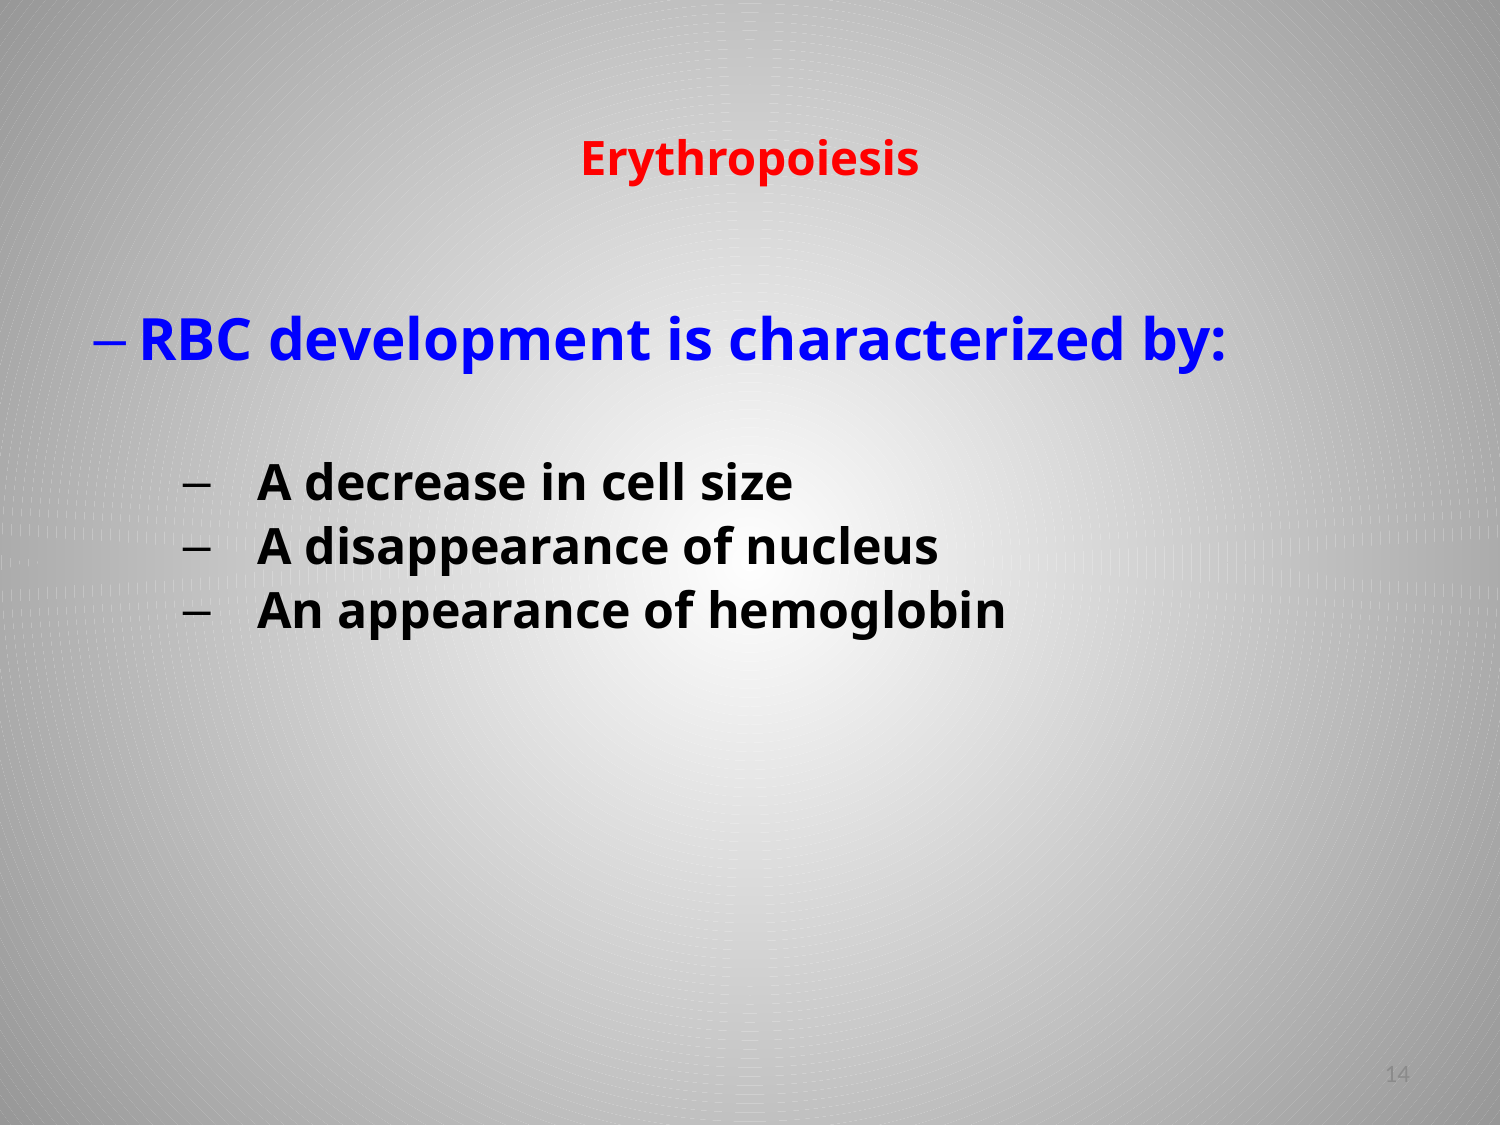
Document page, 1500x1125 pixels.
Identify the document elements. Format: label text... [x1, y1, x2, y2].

list RBC development is characterized by: A decrease in cell size A disappearance of nucleus An appearance of hemoglobin [64, 302, 1294, 728]
title Erythropoiesis [112, 62, 1388, 250]
slide_number 14 [1074, 1042, 1425, 1103]
